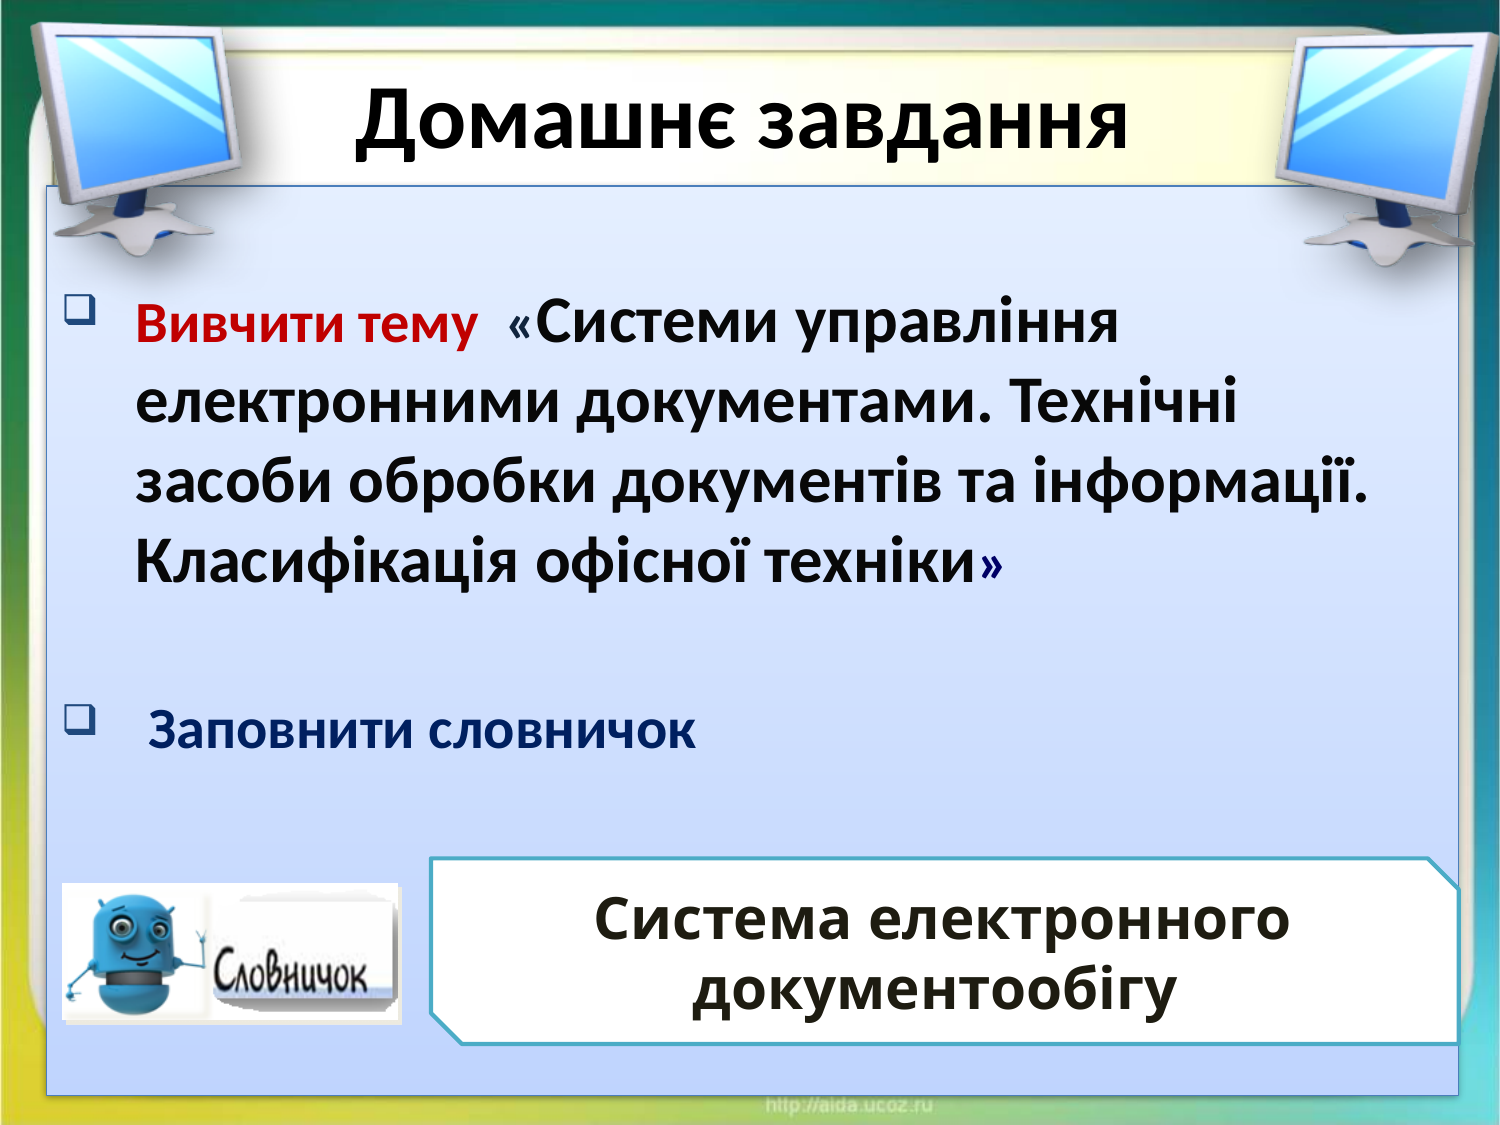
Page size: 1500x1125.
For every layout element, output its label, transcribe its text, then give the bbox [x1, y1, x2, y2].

text_box Вивчити тему «Системи управління електронними документами. Технічні засоби обробки документів та інформації. Класифікація офісної техніки» Заповнити словничок [46, 185, 1459, 1096]
text_box Домашнє завдання [289, 39, 1199, 182]
text_box Система електронного документообігу [428, 856, 1461, 1047]
picture [0, 0, 1500, 1125]
picture [61, 883, 398, 1021]
